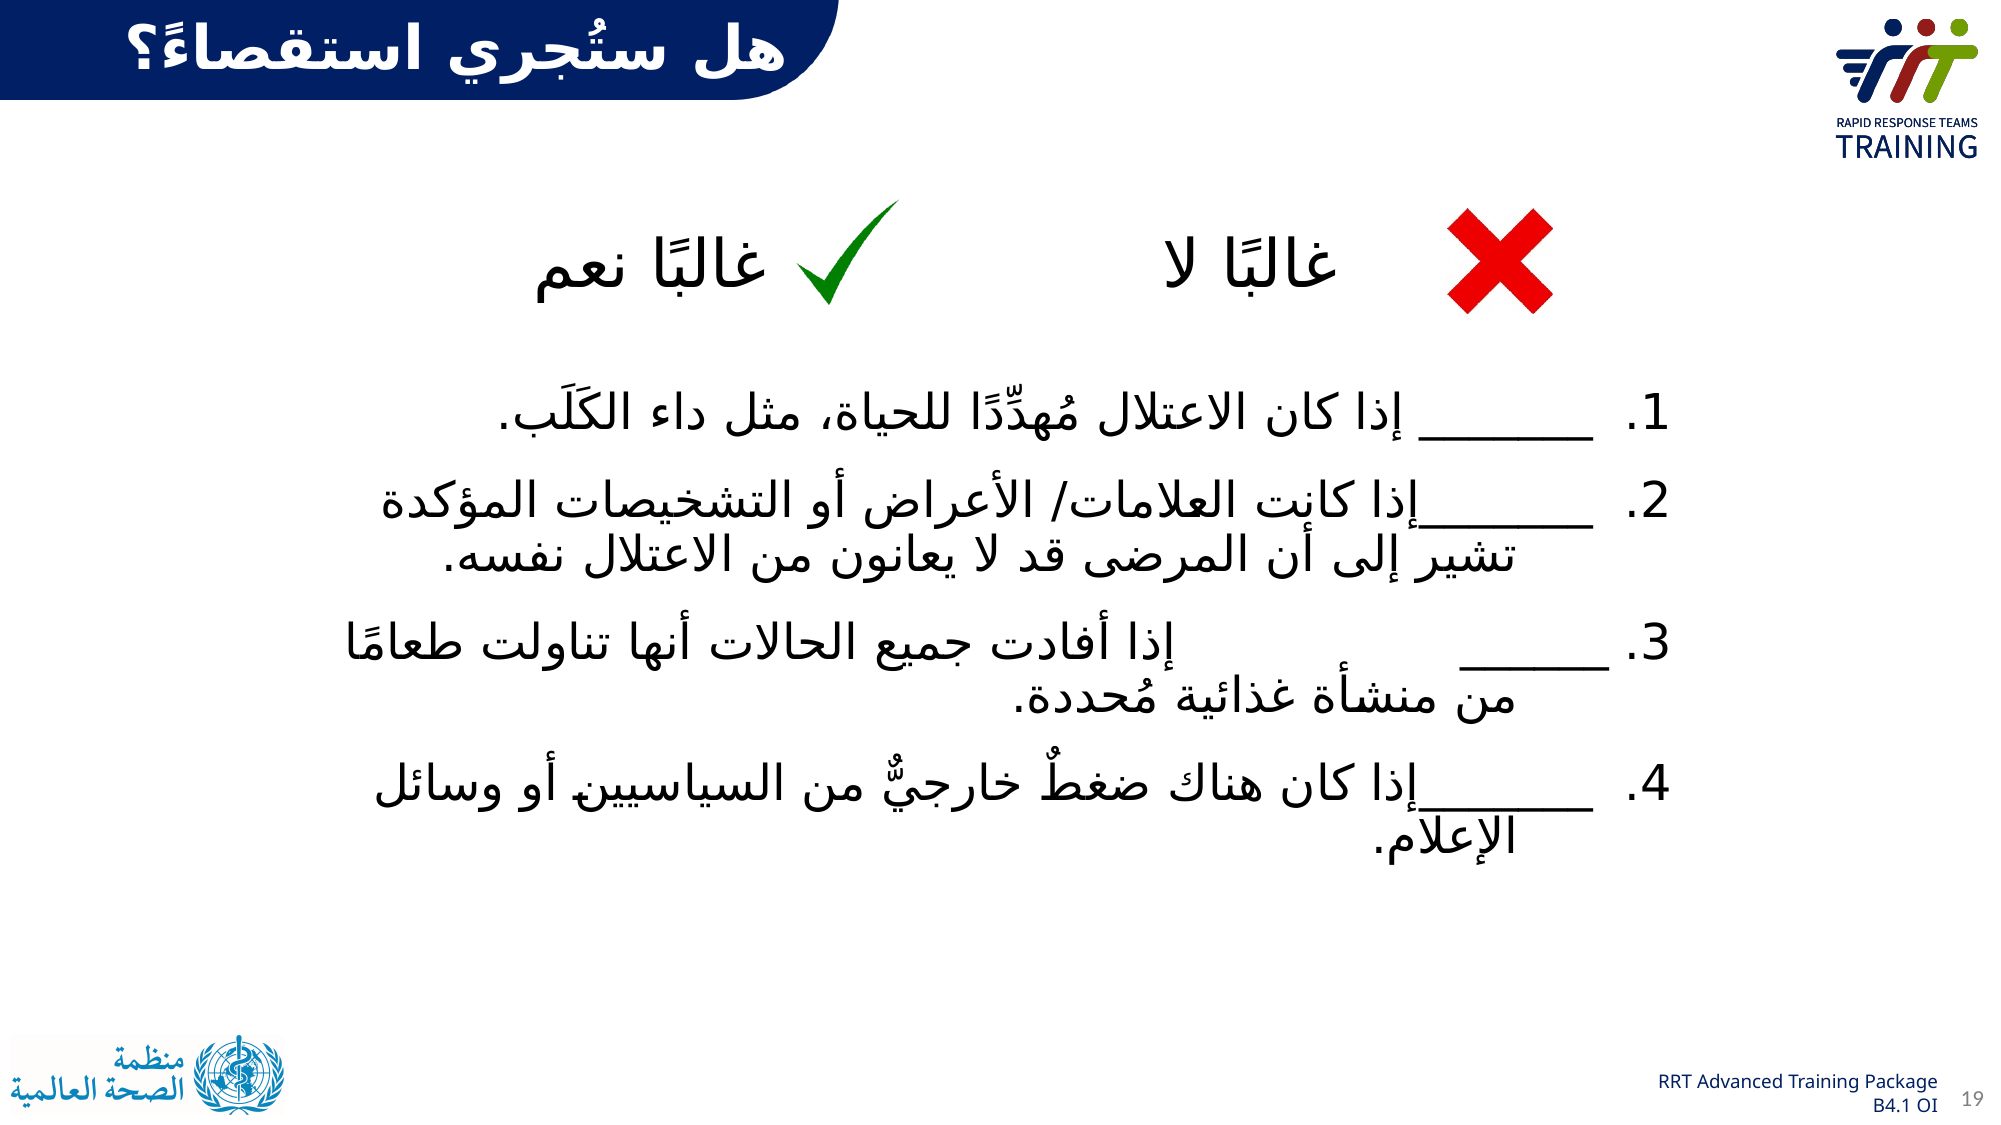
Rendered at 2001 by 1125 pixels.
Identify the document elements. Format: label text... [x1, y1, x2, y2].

text_box 1. _______ إذا كان الاعتلال مُهدِّدًا للحياة، مثل داء الكَلَب. 2. _______ إذا كانت العلامات/ الأعراض أو التشخيصات المؤكدة تشير إلى أن المرضى قد لا يعانون من الاعتلال نفسه. 3. ______ إذا أفادت جميع الحالات أنها تناولت طعامًا من منشأة غذائية مُحددة. 4. _______ إذا كان هناك ضغطٌ خارجيٌّ من السياسيين أو وسائل الإعلام. [316, 379, 1680, 877]
picture [1835, 19, 1978, 167]
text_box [416, 211, 1447, 311]
picture [241, 1050, 247, 1059]
picture [1447, 208, 1553, 314]
picture [0, 0, 839, 100]
text_box هل ستُجري استقصاءً؟ [24, 8, 796, 90]
picture [11, 1035, 284, 1115]
picture [795, 199, 899, 305]
